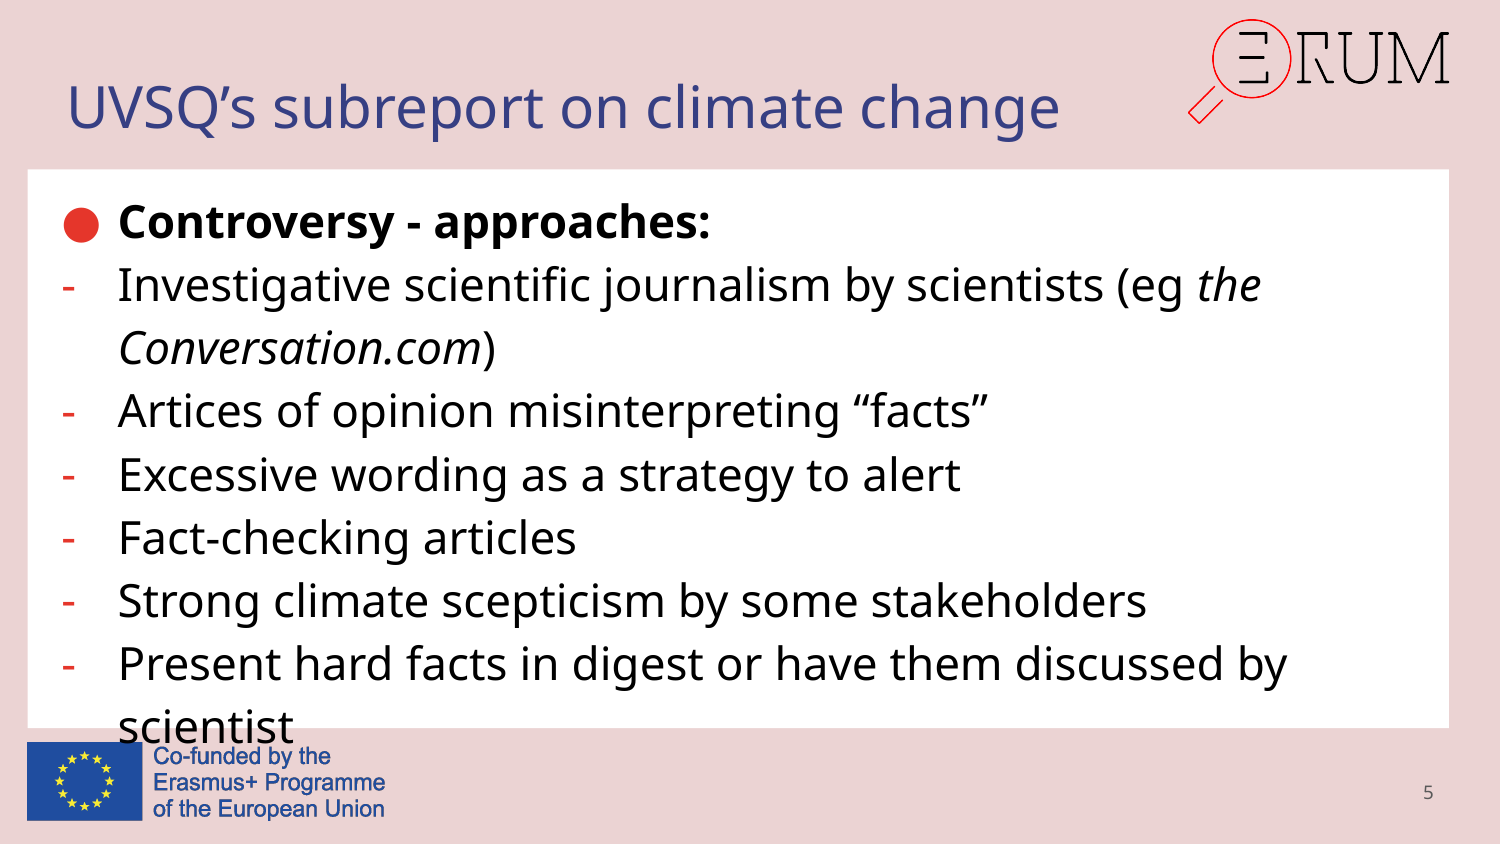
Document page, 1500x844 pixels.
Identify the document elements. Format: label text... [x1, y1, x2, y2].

list Controversy - approaches: Investigative scientific journalism by scientists (eg the Conversation.com) Artices of opinion misinterpreting “facts” Excessive wording as a strategy to alert Fact-checking articles Strong climate scepticism by some stakeholders Present hard facts in digest or have them discussed by scientist [27, 169, 1449, 729]
slide_number 5 [1358, 761, 1449, 826]
title UVSQ’s subreport on climate change [51, 55, 1168, 150]
picture [1136, 0, 1500, 137]
picture [27, 742, 385, 821]
